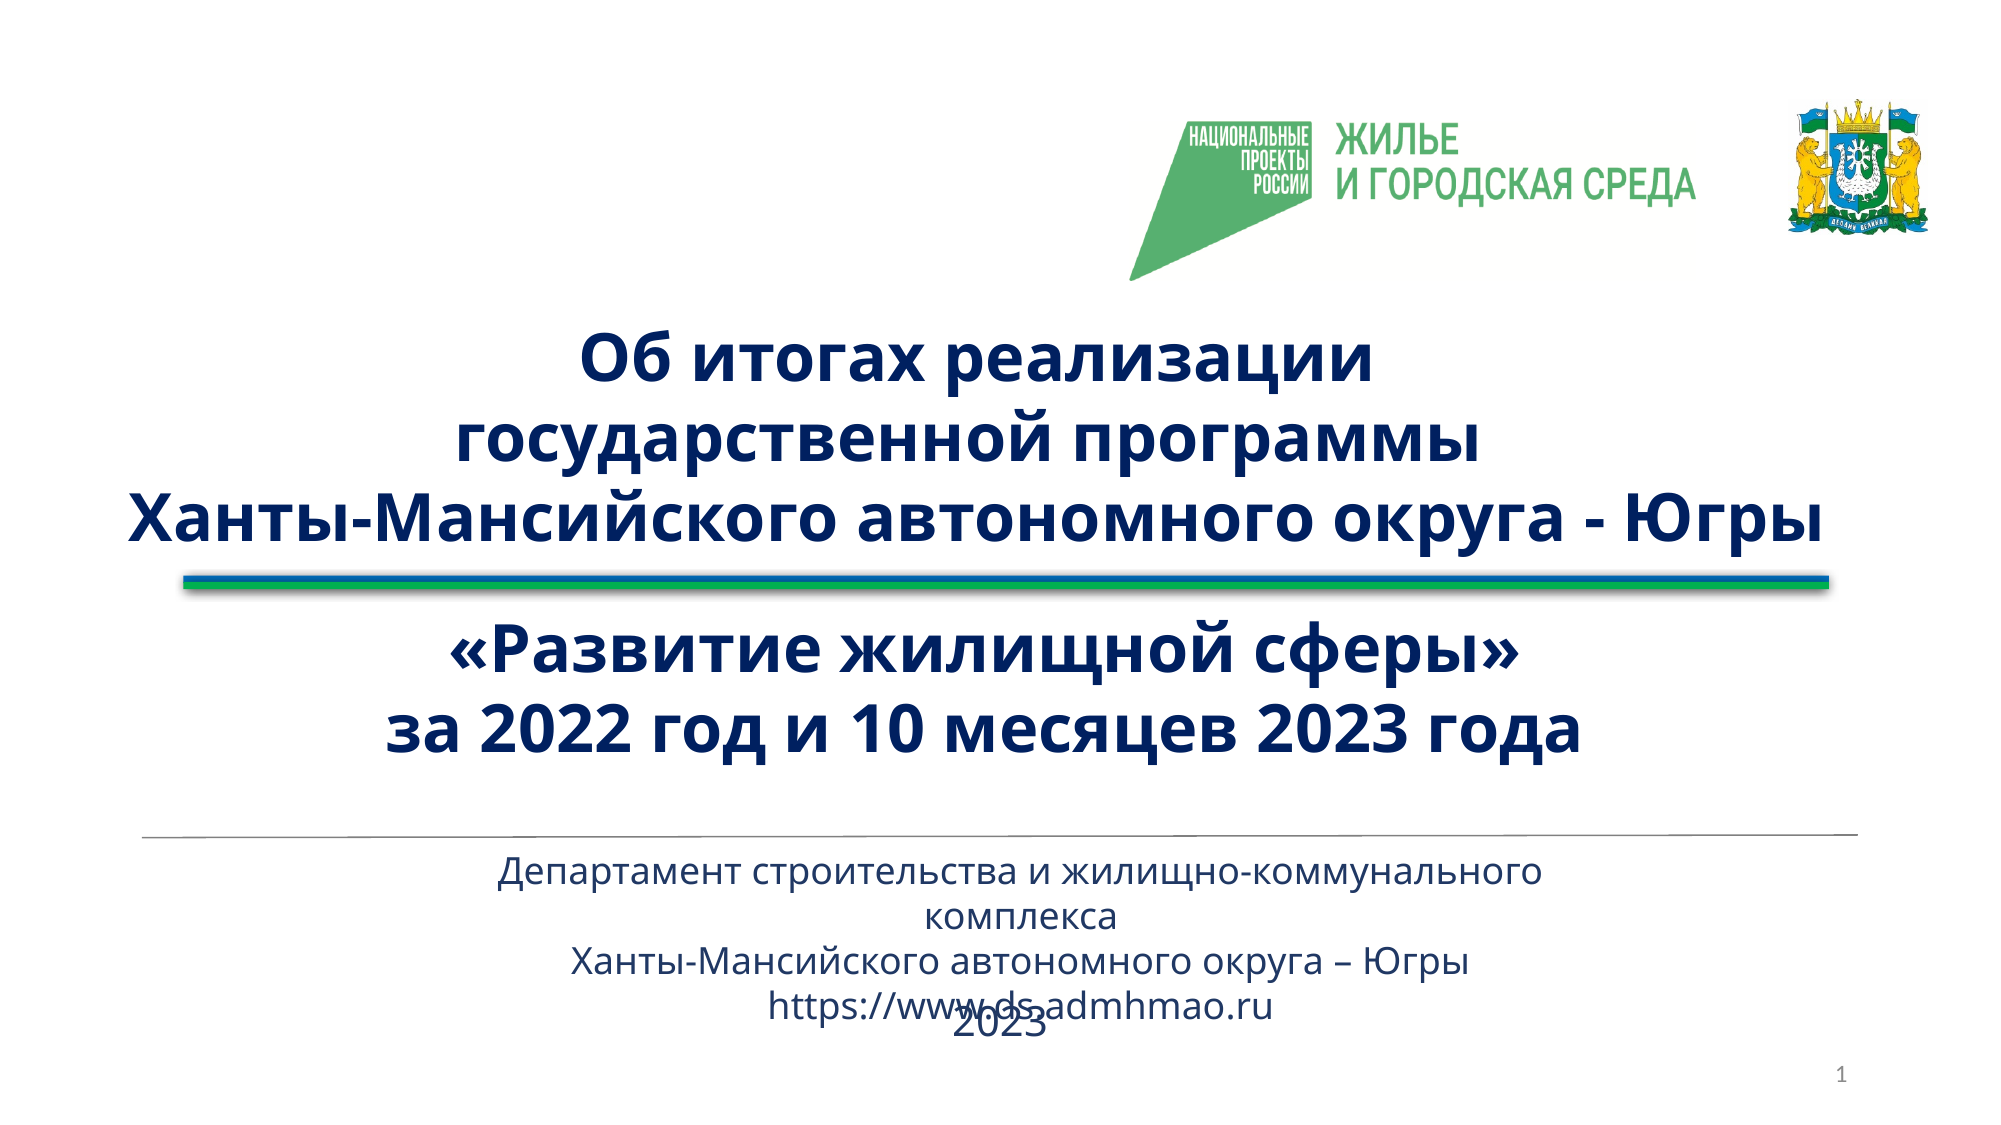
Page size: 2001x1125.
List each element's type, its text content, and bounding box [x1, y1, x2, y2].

picture [1129, 121, 1696, 281]
slide_number 1 [1412, 1053, 1863, 1103]
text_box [183, 575, 1829, 590]
text_box Департамент строительства и жилищно-коммунального комплекса Ханты-Мансийского автономного округа – Югры https://www.ds.admhmao.ru [382, 839, 1660, 981]
text_box «Развитие жилищной сферы» за 2022 год и 10 месяцев 2023 года [370, 597, 1600, 773]
title Об итогах реализации государственной программы Ханты-Мансийского автономного округа - Югры [96, 306, 1858, 642]
text_box 2023 [94, 987, 1906, 1053]
picture [1788, 99, 1928, 235]
